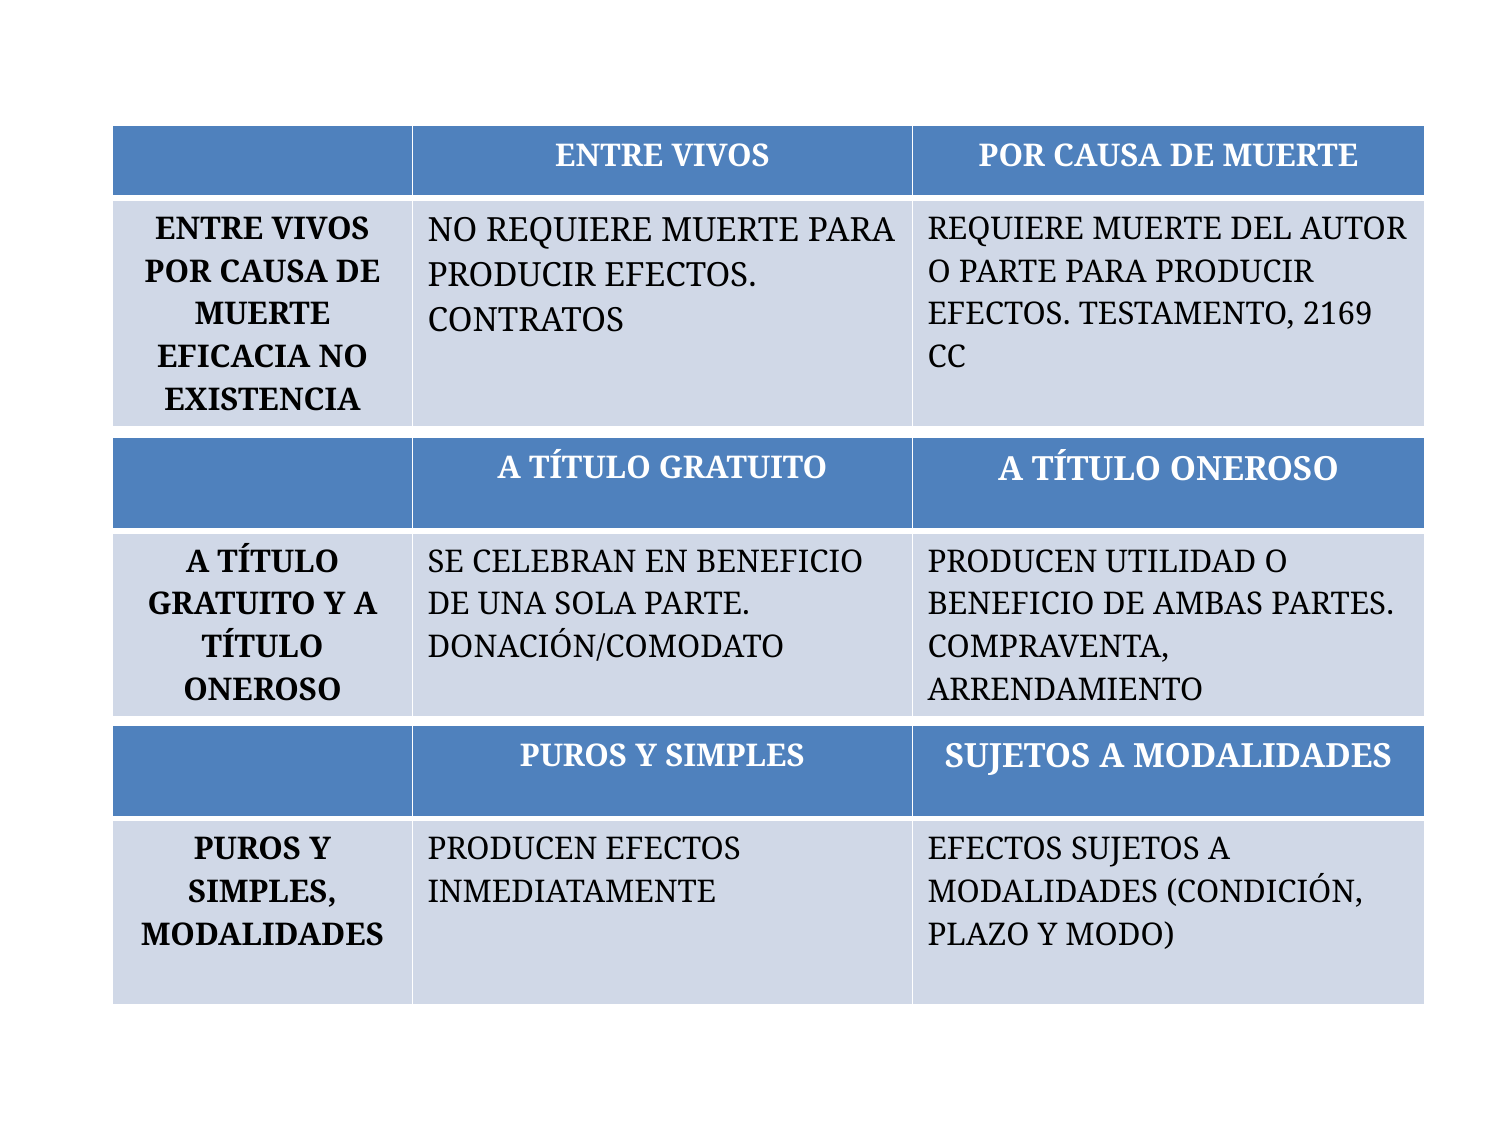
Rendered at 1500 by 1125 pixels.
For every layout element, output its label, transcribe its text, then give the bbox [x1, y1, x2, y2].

table_header [113, 438, 412, 528]
table_cell NO REQUIERE MUERTE PARA PRODUCIR EFECTOS. CONTRATOS [413, 201, 912, 426]
table_header POR CAUSA DE MUERTE [913, 126, 1424, 195]
table_cell PUROS Y SIMPLES, MODALIDADES [113, 821, 412, 1004]
table_header A TÍTULO GRATUITO [413, 438, 912, 528]
table_header A TÍTULO ONEROSO [913, 438, 1424, 528]
table_cell ENTRE VIVOS POR CAUSA DE MUERTE EFICACIA NO EXISTENCIA [113, 201, 412, 426]
table_cell EFECTOS SUJETOS A MODALIDADES (CONDICIÓN, PLAZO Y MODO) [913, 821, 1424, 1004]
table_cell PRODUCEN UTILIDAD O BENEFICIO DE AMBAS PARTES. COMPRAVENTA, ARRENDAMIENTO [913, 534, 1424, 716]
table_header PUROS Y SIMPLES [413, 726, 912, 816]
table_header [113, 726, 412, 816]
table_header SUJETOS A MODALIDADES [913, 726, 1424, 816]
table_cell REQUIERE MUERTE DEL AUTOR O PARTE PARA PRODUCIR EFECTOS. TESTAMENTO, 2169 CC [913, 201, 1424, 426]
table_cell A TÍTULO GRATUITO Y A TÍTULO ONEROSO [113, 534, 412, 716]
table_cell PRODUCEN EFECTOS INMEDIATAMENTE [413, 821, 912, 1004]
table_header [113, 126, 412, 195]
table_header ENTRE VIVOS [413, 126, 912, 195]
table_cell SE CELEBRAN EN BENEFICIO DE UNA SOLA PARTE. DONACIÓN/COMODATO [413, 534, 912, 716]
